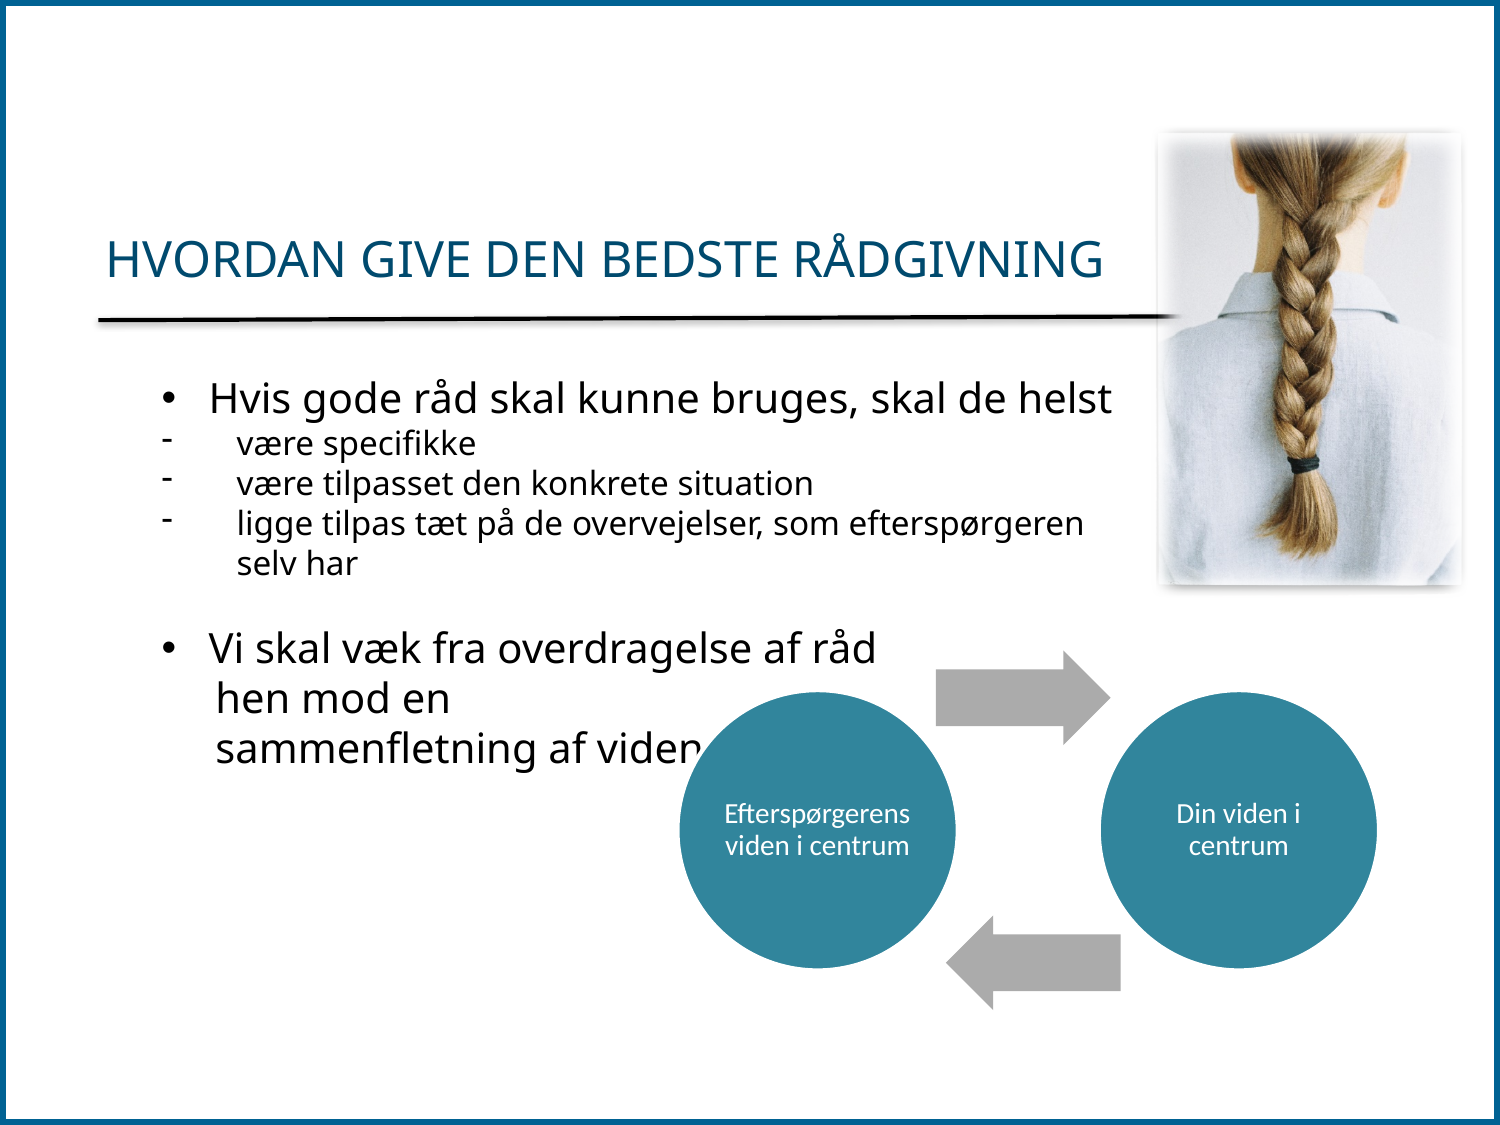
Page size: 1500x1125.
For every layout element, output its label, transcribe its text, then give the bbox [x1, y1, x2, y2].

title Hvordan give den bedste rådgivning [97, 219, 1144, 312]
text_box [98, 315, 1144, 321]
picture [1150, 124, 1469, 599]
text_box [677, 584, 1380, 1077]
text_box Hvis gode råd skal kunne bruges, skal de helst være specifikke være tilpasset den konkrete situation ligge tilpas tæt på de overvejelser, som efterspørgeren selv har Vi skal væk fra overdragelse af råd hen mod en sammenfletning af viden [154, 364, 1144, 900]
